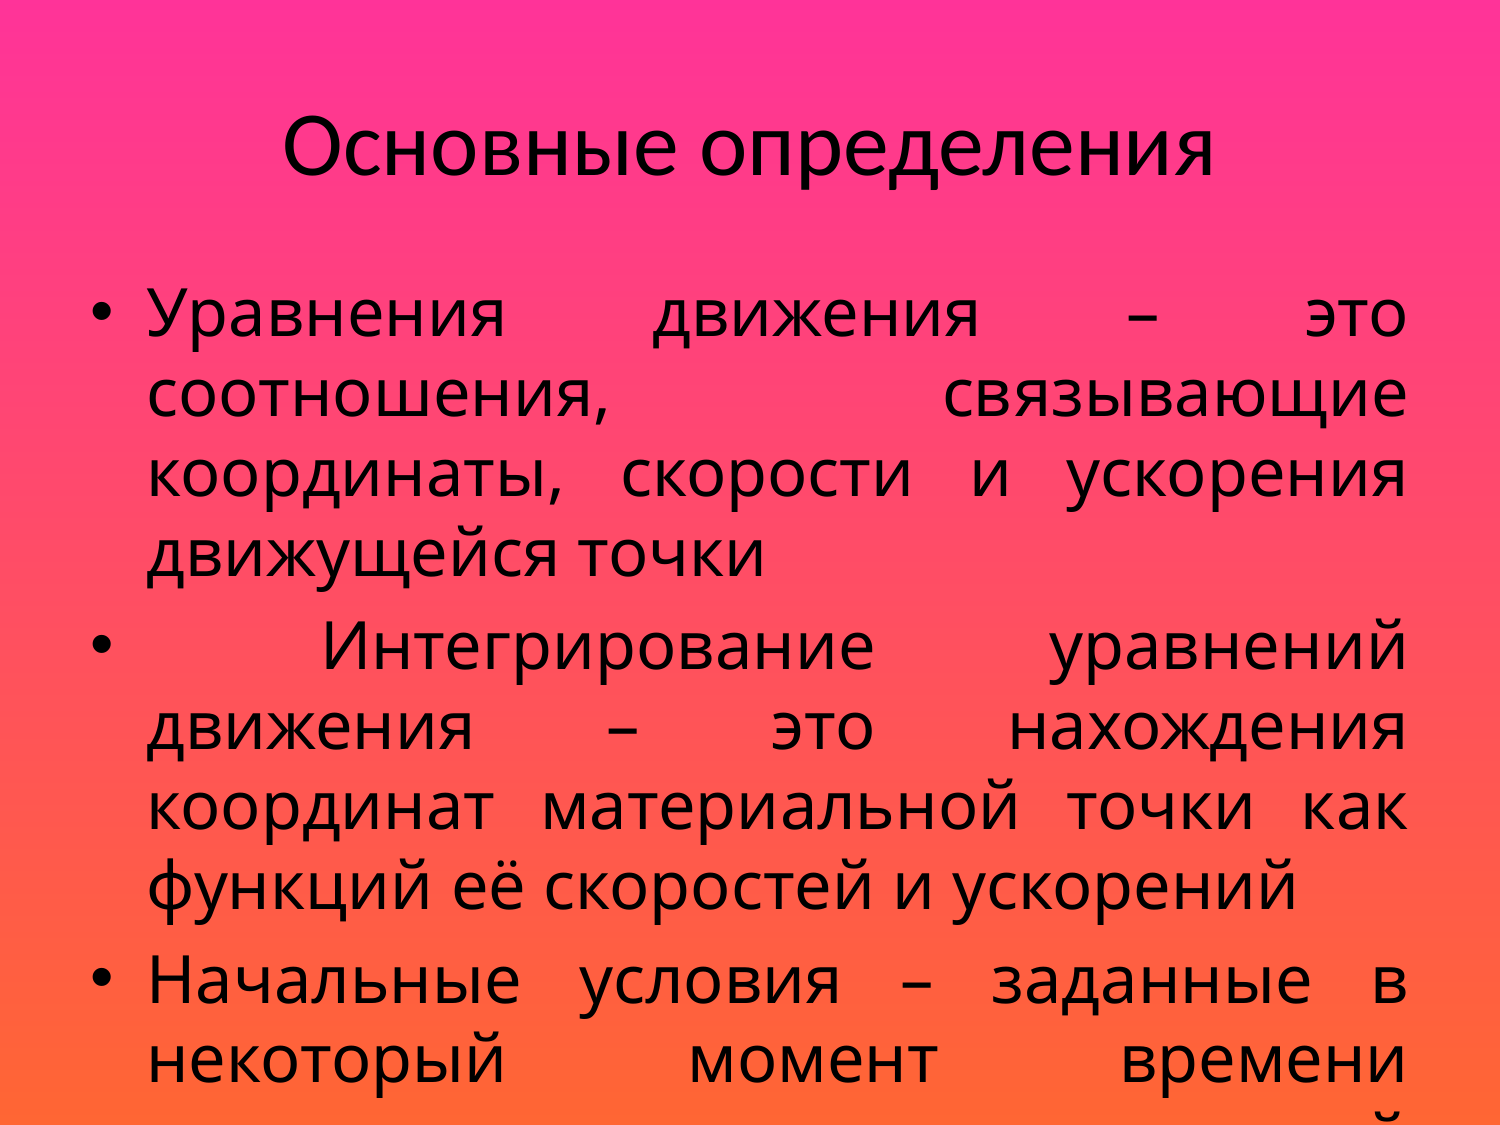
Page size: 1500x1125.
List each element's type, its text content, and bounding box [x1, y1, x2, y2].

list Уравнения движения – это соотношения, связывающие координаты, скорости и ускорения движущейся точки Интегрирование уравнений движения – это нахождения координат материальной точки как функций её скоростей и ускорений Начальные условия – заданные в некоторый момент времени значения координат и скоростей точки для нахождения постоянных интегрирования [75, 262, 1425, 1125]
title Основные определения [75, 45, 1425, 233]
